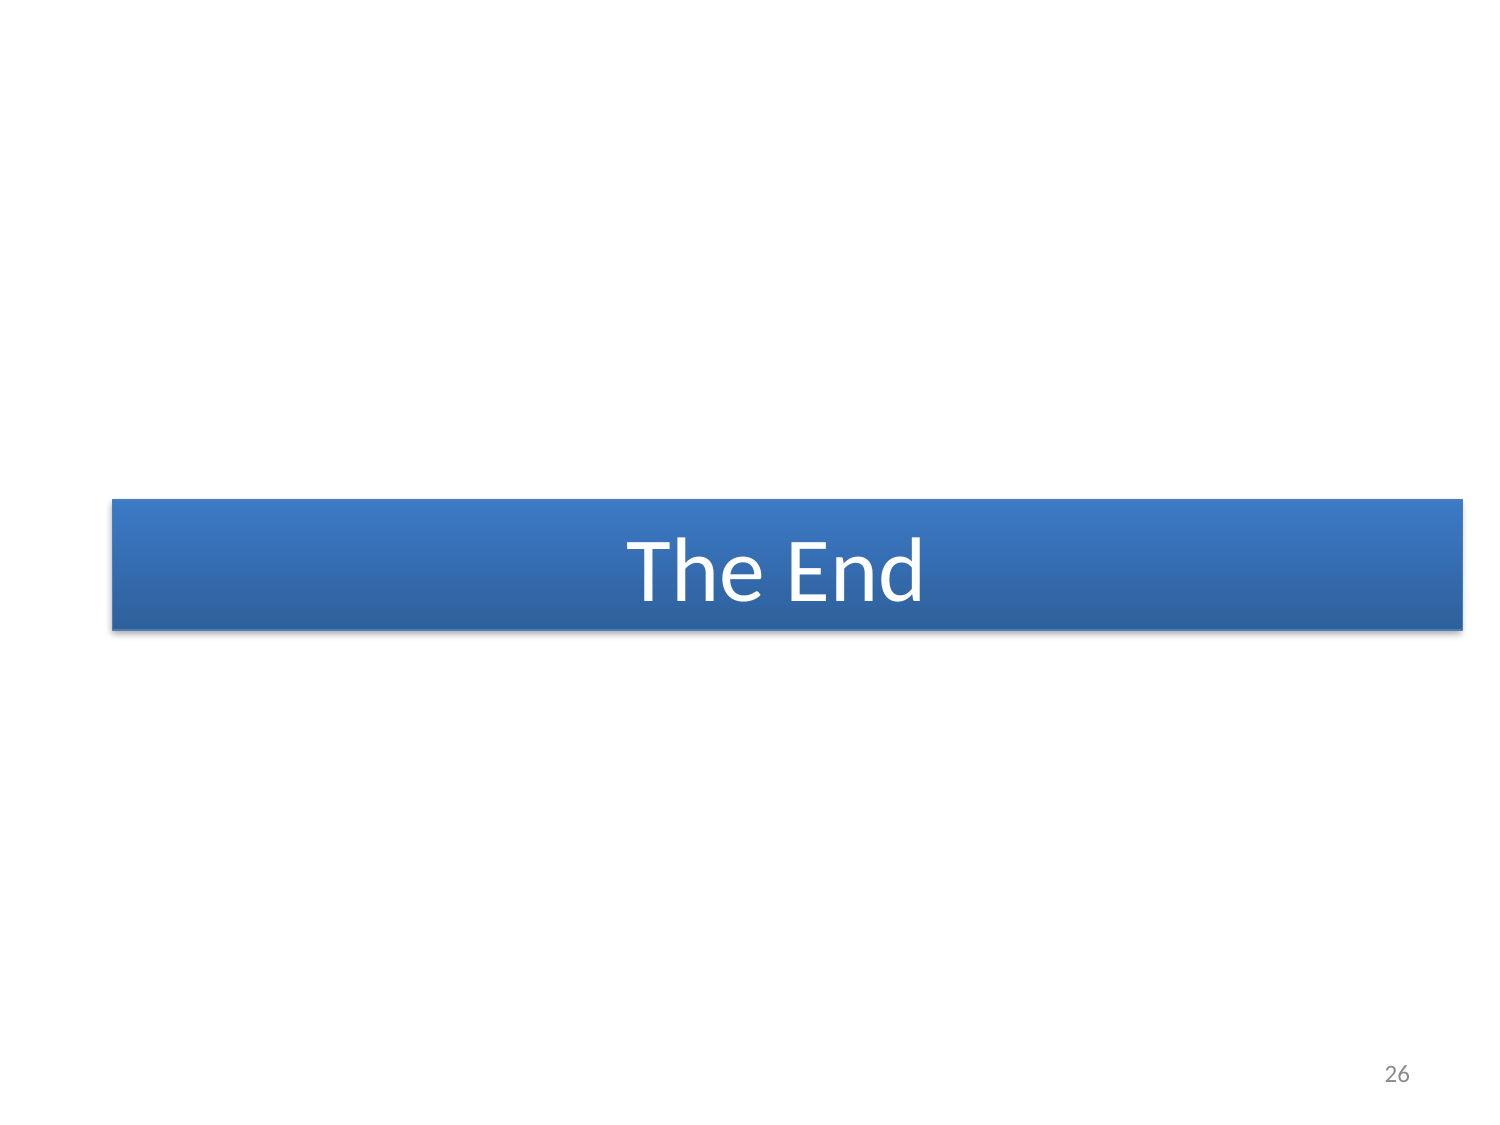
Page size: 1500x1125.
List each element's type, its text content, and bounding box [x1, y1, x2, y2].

slide_number 26 [1074, 1042, 1425, 1103]
title The End [112, 499, 1463, 631]
